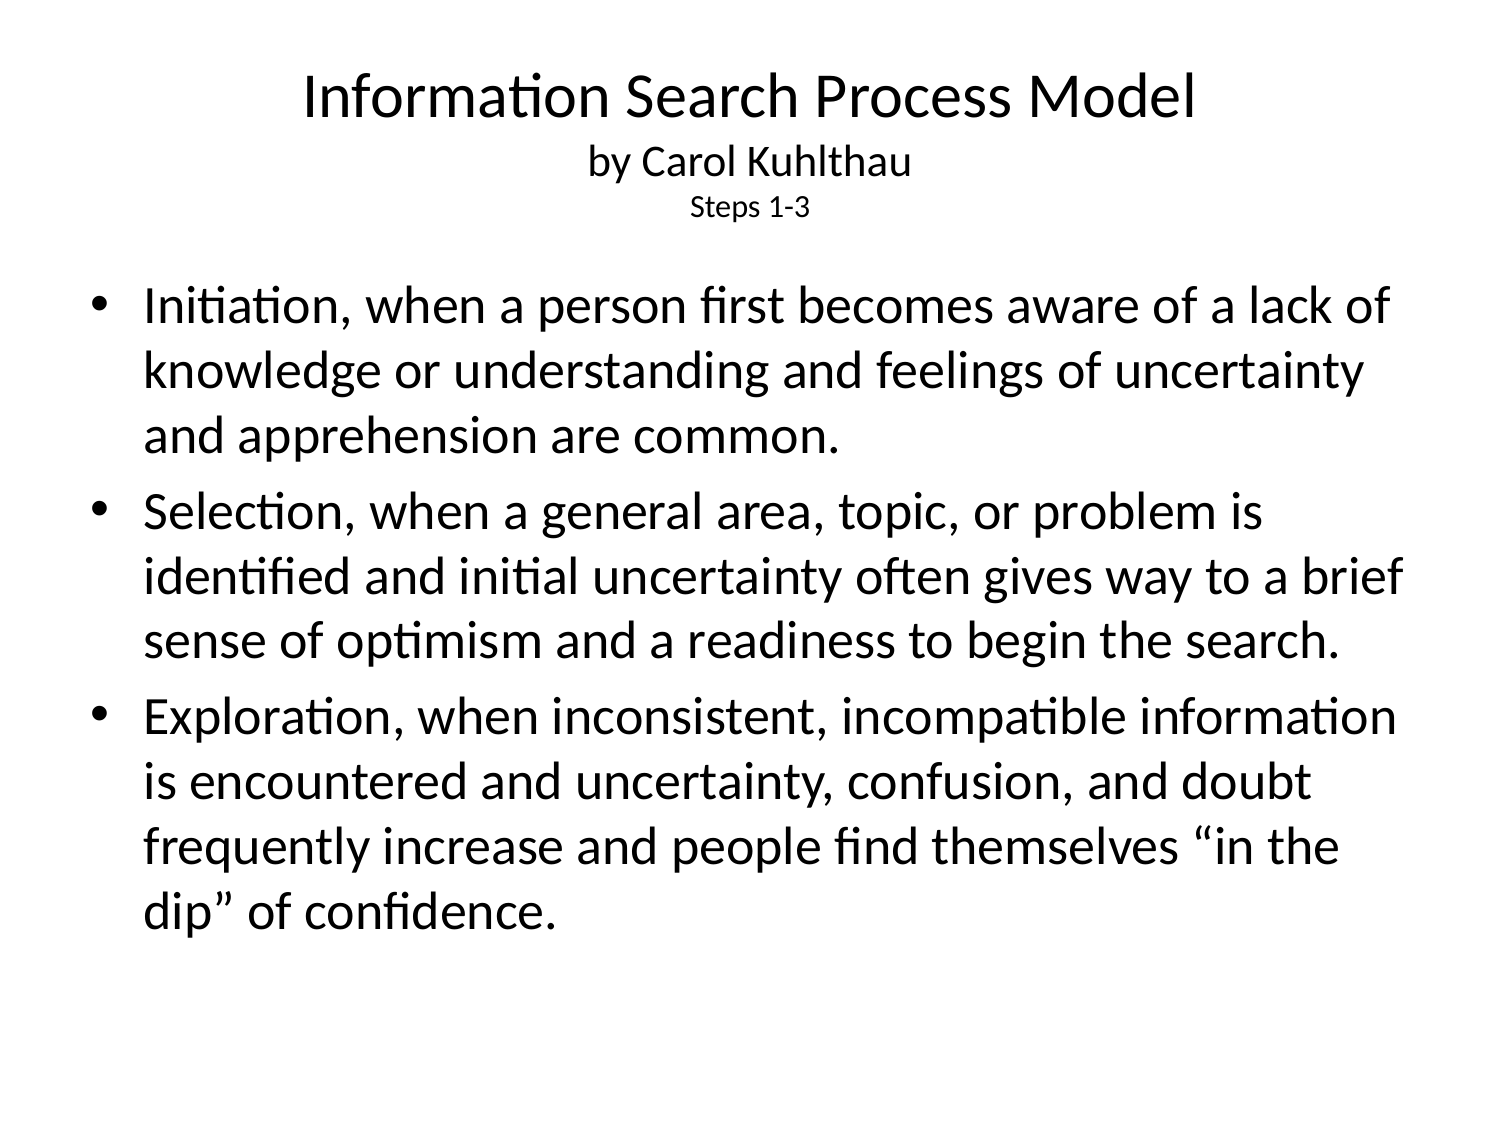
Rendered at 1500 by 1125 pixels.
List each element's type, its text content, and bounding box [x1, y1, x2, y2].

list Initiation, when a person first becomes aware of a lack of knowledge or understanding and feelings of uncertainty and apprehension are common. Selection, when a general area, topic, or problem is identified and initial uncertainty often gives way to a brief sense of optimism and a readiness to begin the search. Exploration, when inconsistent, incompatible information is encountered and uncertainty, confusion, and doubt frequently increase and people find themselves “in the dip” of confidence. [75, 262, 1425, 1005]
title Information Search Process Model by Carol Kuhlthau Steps 1-3 [75, 45, 1425, 233]
